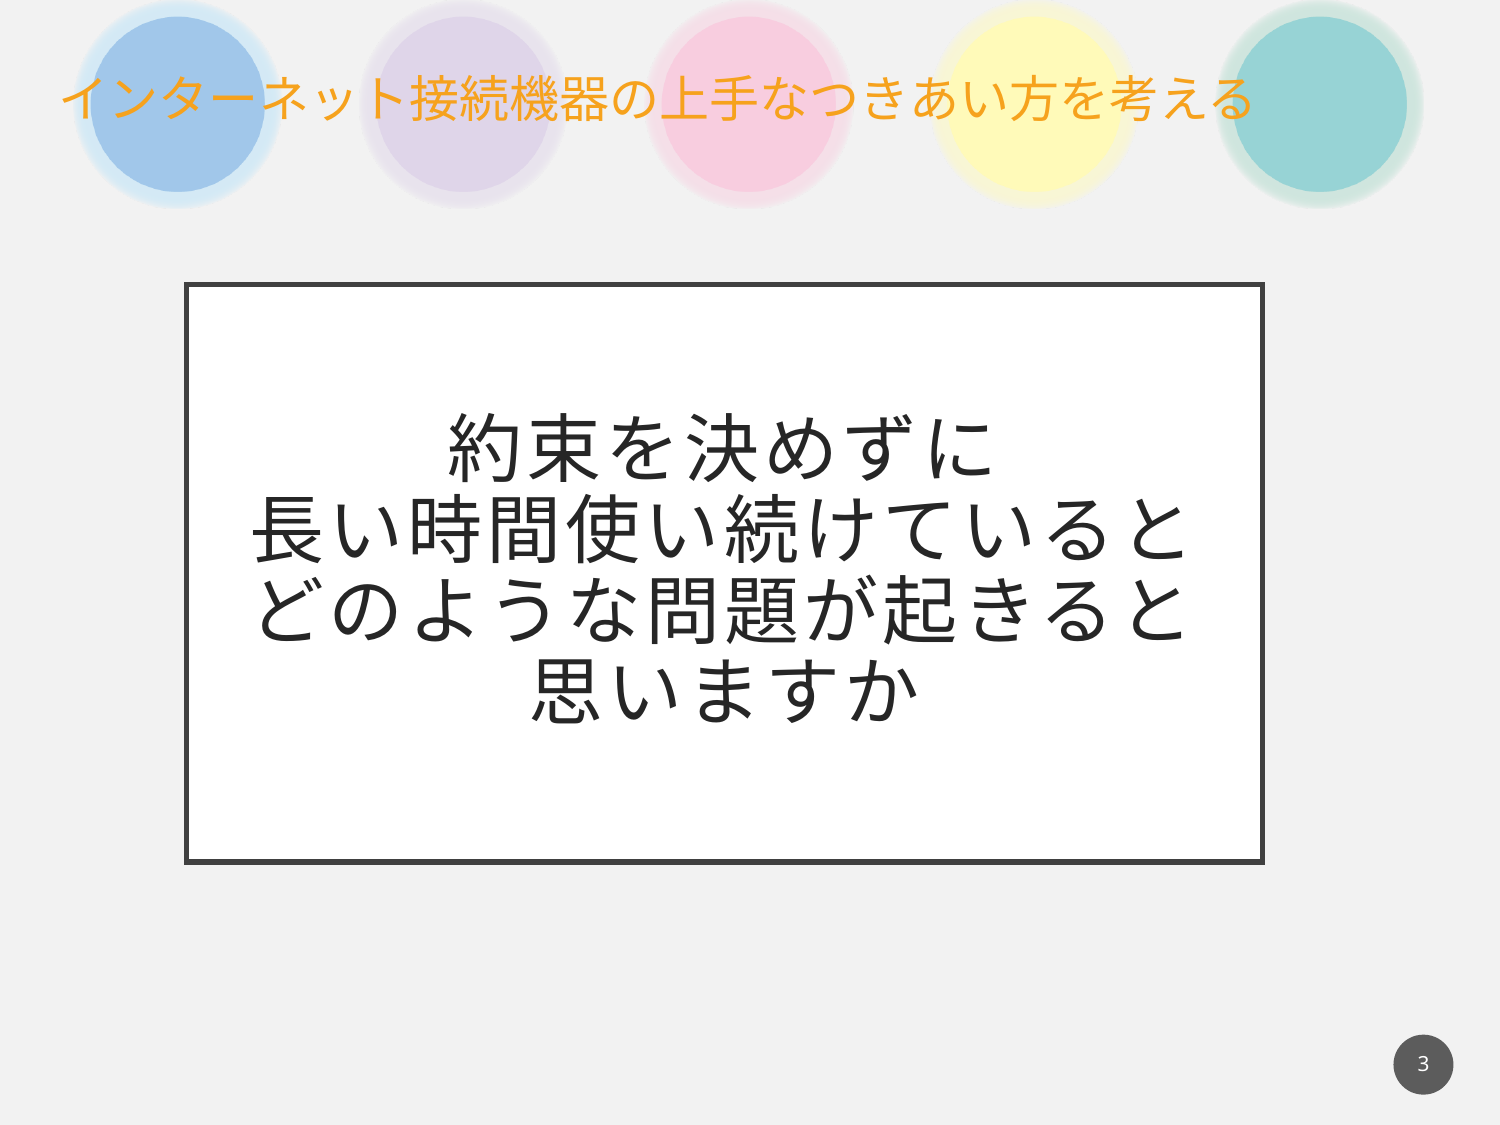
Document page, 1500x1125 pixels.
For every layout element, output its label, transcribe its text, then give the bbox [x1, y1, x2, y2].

title 約束を決めずに 長い時間使い続けていると どのような問題が起きると 思いますか [184, 282, 1265, 865]
slide_number 3 [1393, 1034, 1454, 1095]
picture [73, 0, 1424, 209]
